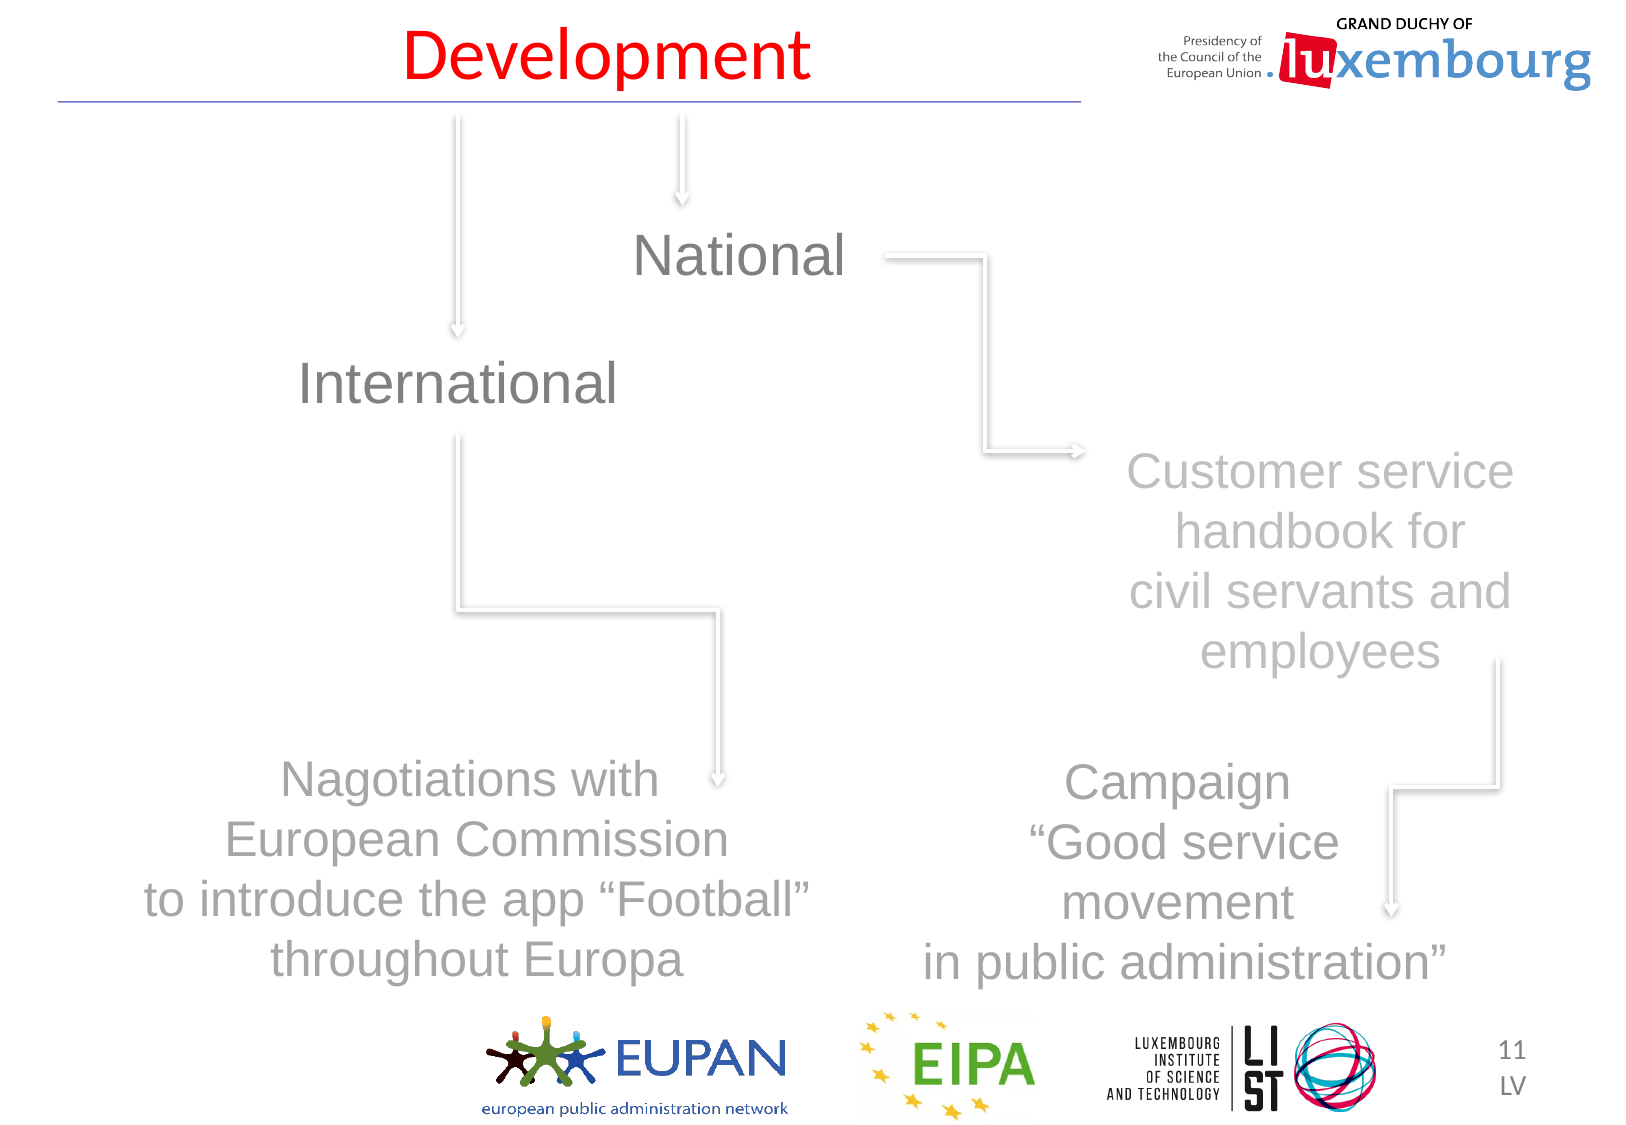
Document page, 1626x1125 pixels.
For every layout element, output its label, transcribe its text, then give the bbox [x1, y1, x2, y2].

picture [482, 1016, 788, 1117]
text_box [884, 255, 1086, 452]
text_box Nagotiations with European Commission to introduce the app “Football” throughout Europa [70, 739, 884, 995]
text_box Customer service handbook for civil servants and employees [1090, 430, 1551, 686]
picture [1107, 1023, 1376, 1112]
picture [859, 1012, 1035, 1121]
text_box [1314, 733, 1575, 841]
list National [572, 209, 908, 317]
slide_number 11 LV [1426, 1023, 1542, 1107]
picture [1159, 18, 1591, 91]
text_box Campaign “Good service movement in public administration” [895, 742, 1475, 998]
text_box International [204, 338, 712, 423]
title Development [57, 8, 1159, 103]
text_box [410, 479, 766, 740]
